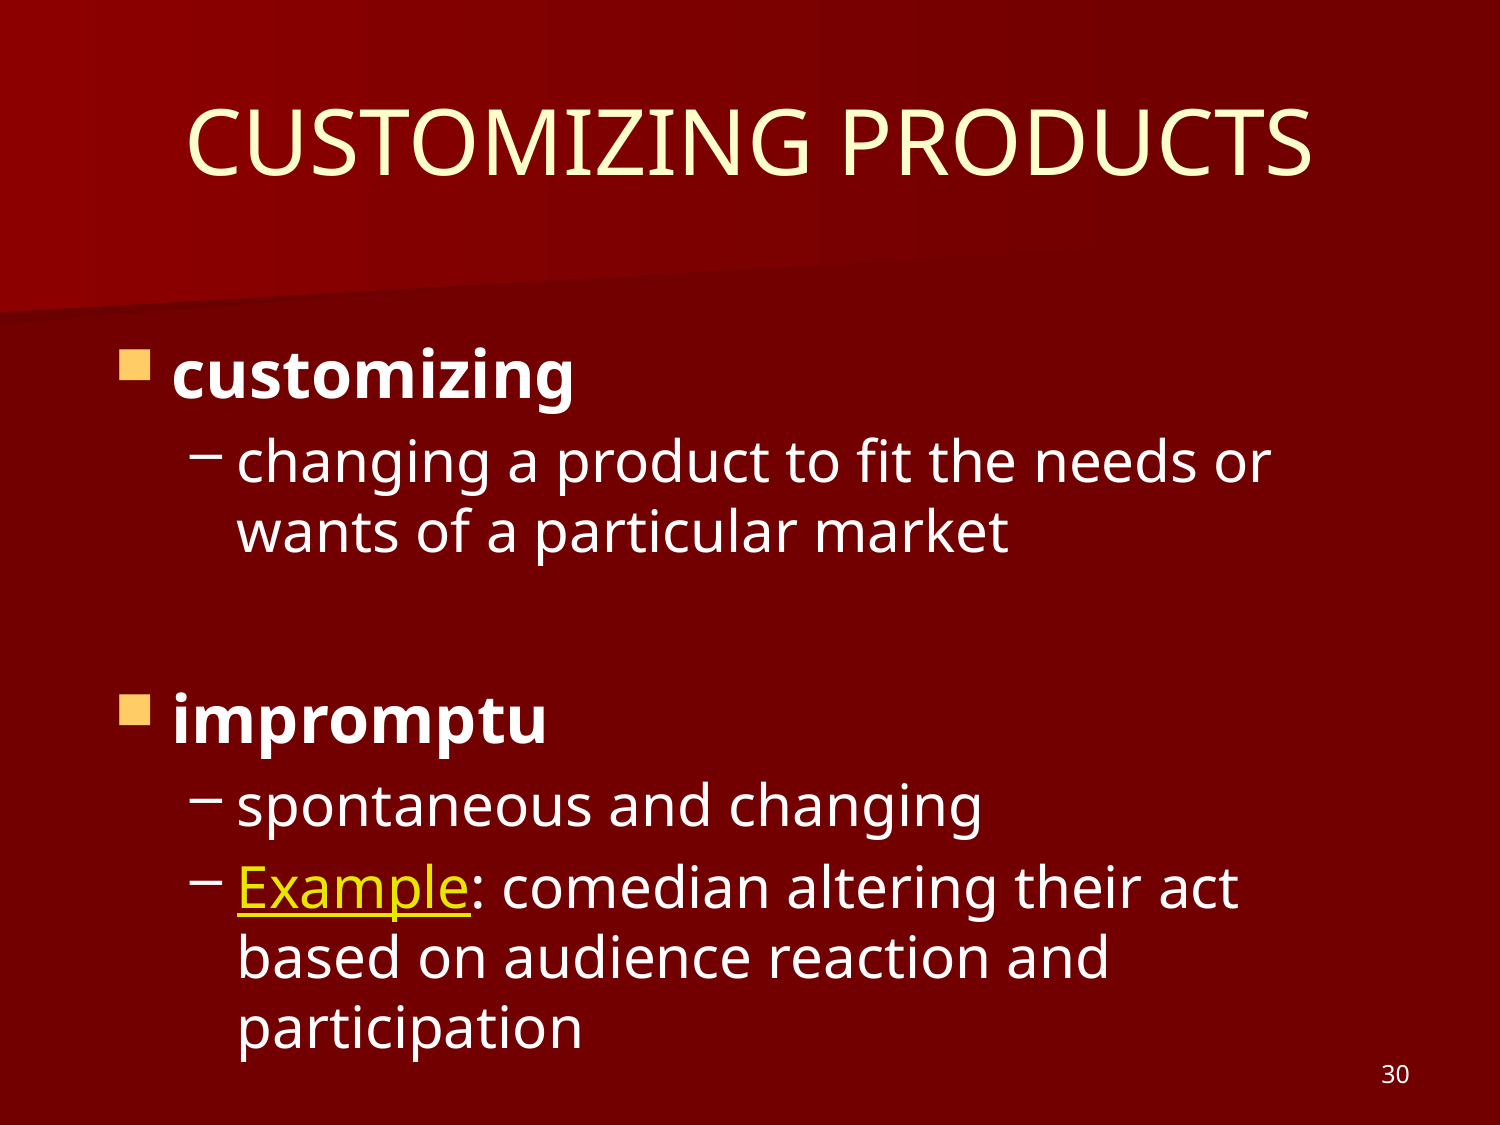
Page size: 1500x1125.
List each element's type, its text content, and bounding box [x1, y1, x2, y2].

slide_number 30 [1074, 1051, 1426, 1101]
title CUSTOMIZING PRODUCTS [74, 44, 1426, 233]
list customizing changing a product to fit the needs or wants of a particular market impromptu spontaneous and changing Example: comedian altering their act based on audience reaction and participation [99, 324, 1426, 1051]
